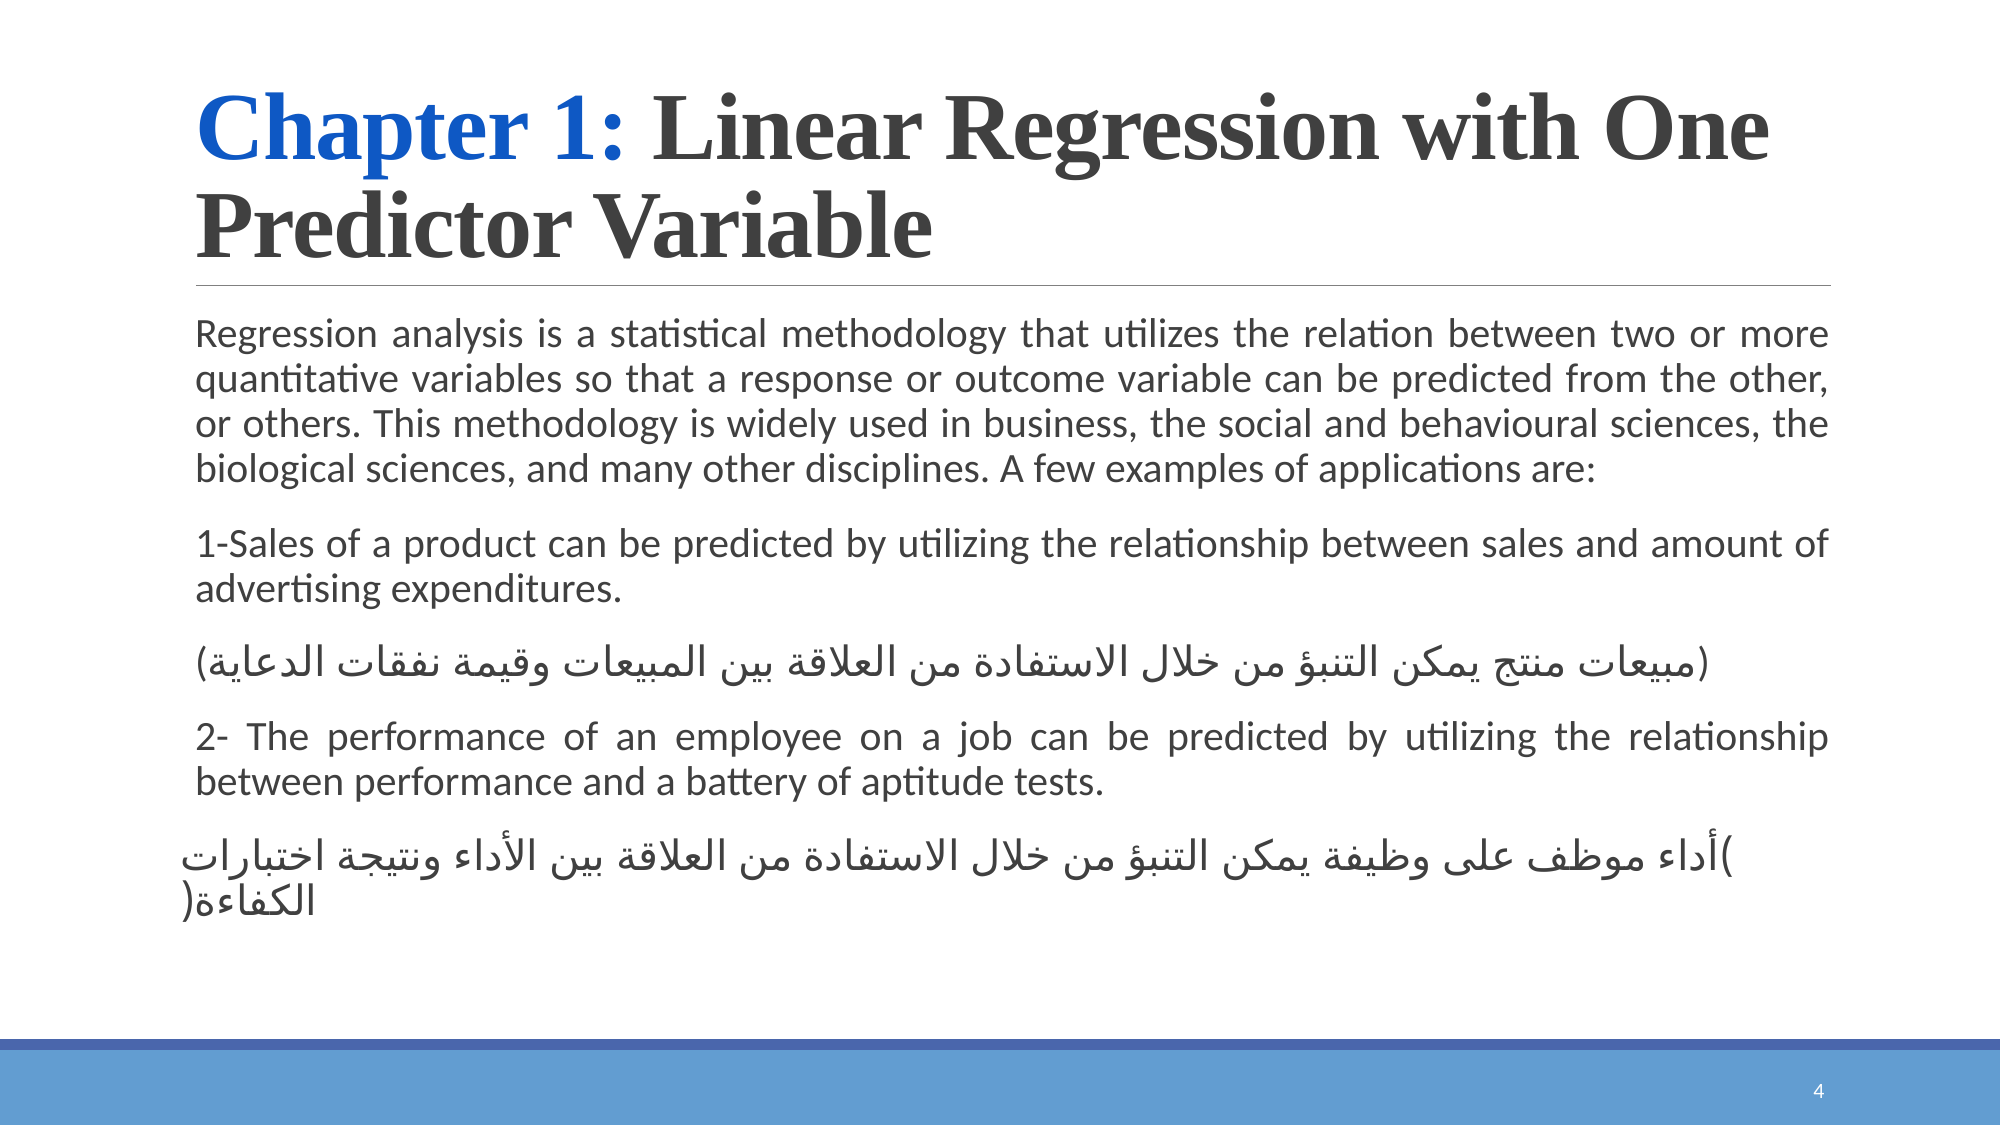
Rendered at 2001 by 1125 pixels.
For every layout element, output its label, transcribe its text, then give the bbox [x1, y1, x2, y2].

slide_number 4 [1624, 1059, 1840, 1120]
title Chapter 1: Linear Regression with One Predictor Variable [180, 47, 1830, 285]
list Regression analysis is a statistical methodology that utilizes the relation between two or more quantitative variables so that a response or outcome variable can be predicted from the other, or others. This methodology is widely used in business, the social and behavioural sciences, the biological sciences, and many other disciplines. A few examples of applications are: 1-Sales of a product can be predicted by utilizing the relationship between sales and amount of advertising expenditures. (مبيعات منتج يمكن التنبؤ من خلال الاستفادة من العلاقة بين المبيعات وقيمة نفقات الدعاية) 2- The performance of an employee on a job can be predicted by utilizing the relationship between performance and a battery of aptitude tests. )أداء موظف على وظيفة يمكن التنبؤ من خلال الاستفادة من العلاقة بين الأداء ونتيجة اختبارات الكفاءة( [180, 304, 1831, 965]
